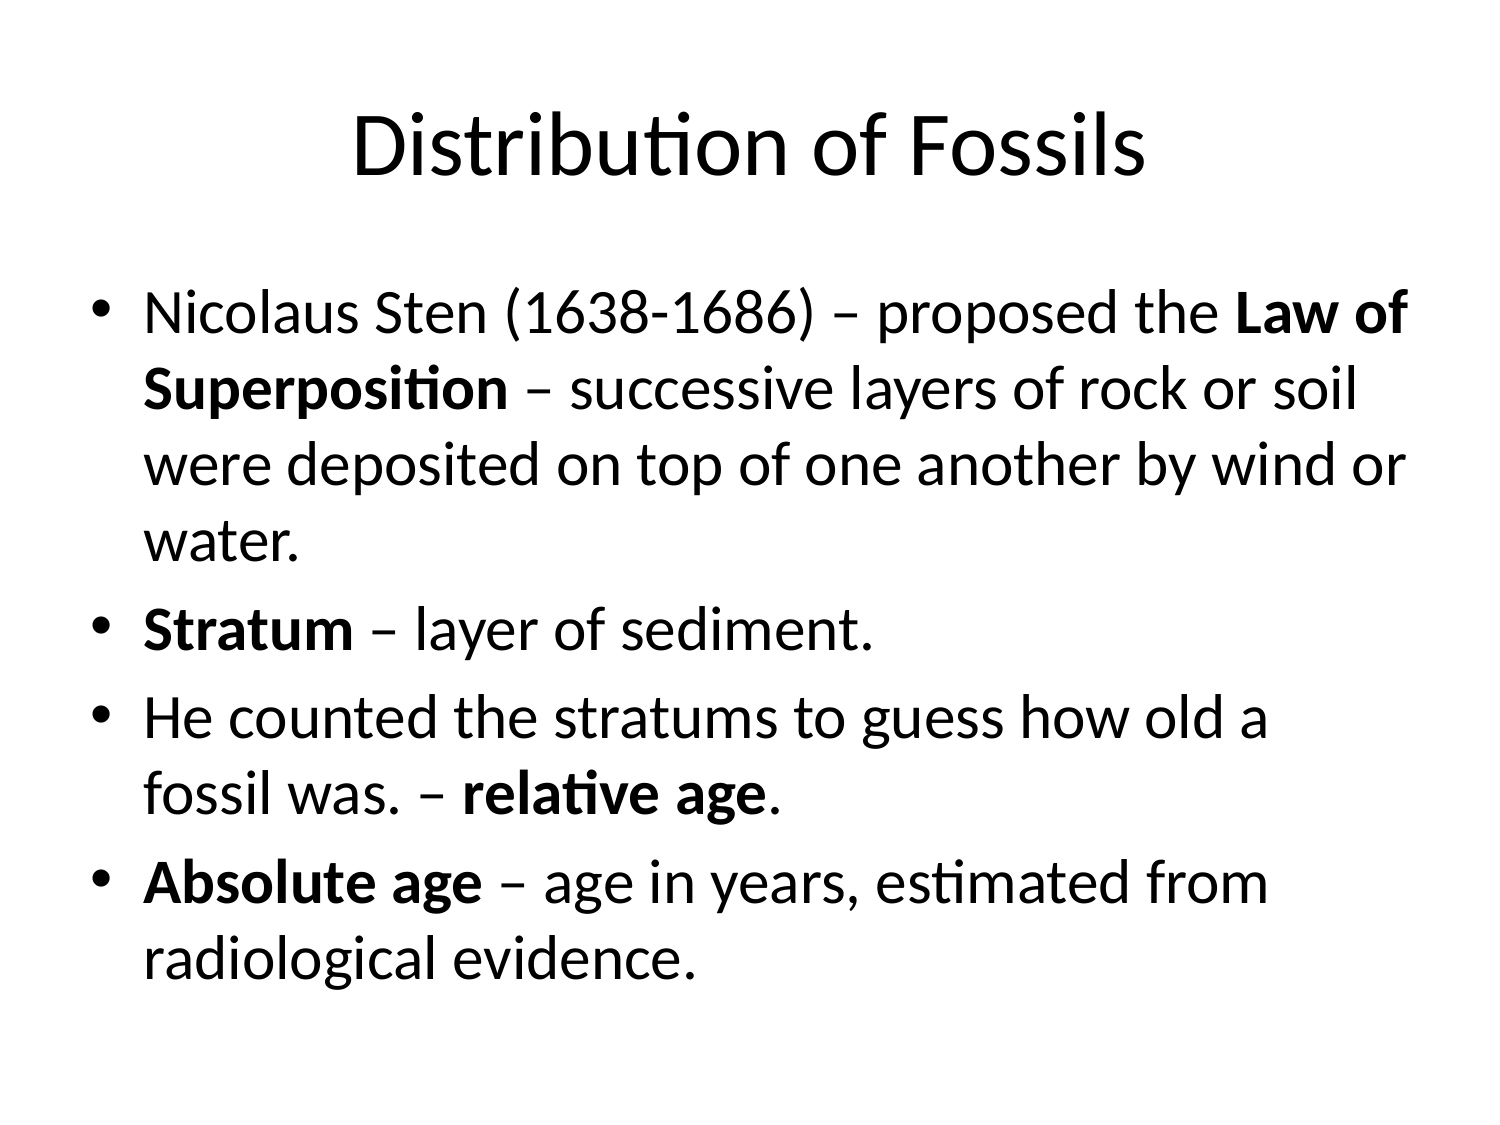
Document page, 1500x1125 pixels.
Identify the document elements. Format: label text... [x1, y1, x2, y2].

list Nicolaus Sten (1638-1686) – proposed the Law of Superposition – successive layers of rock or soil were deposited on top of one another by wind or water. Stratum – layer of sediment. He counted the stratums to guess how old a fossil was. – relative age. Absolute age – age in years, estimated from radiological evidence. [75, 262, 1425, 1005]
title Distribution of Fossils [75, 45, 1425, 233]
